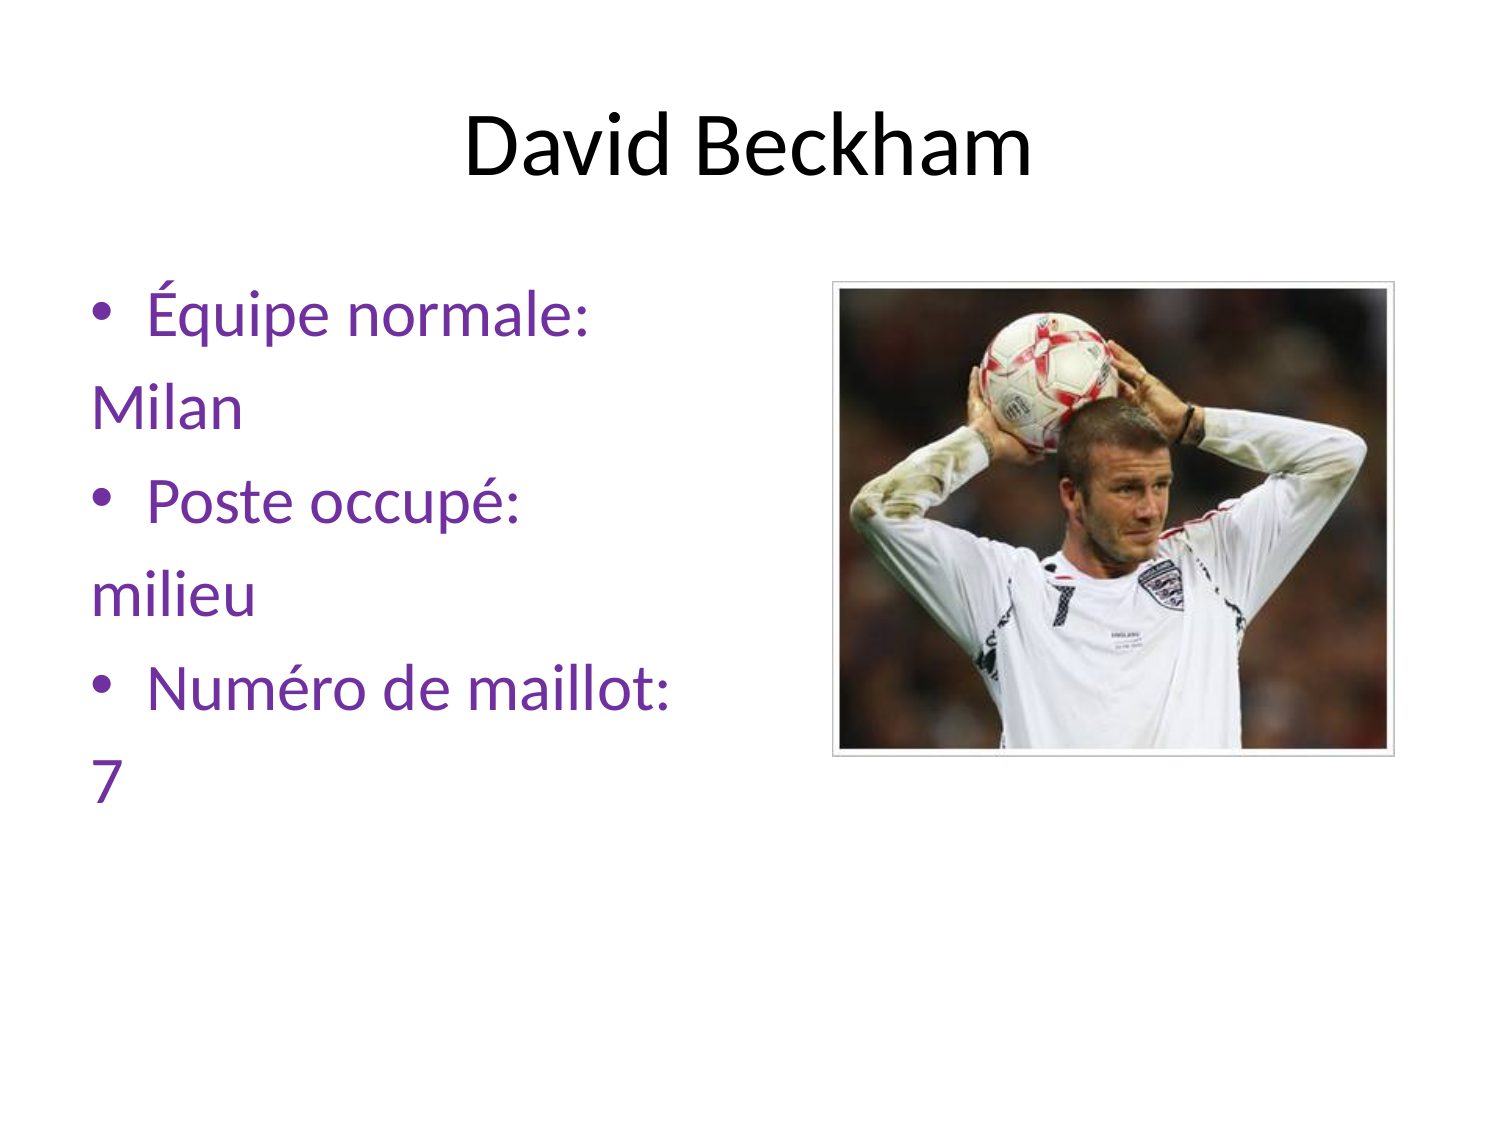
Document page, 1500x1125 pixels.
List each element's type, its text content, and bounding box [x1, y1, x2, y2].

title David Beckham [75, 45, 1425, 233]
list Équipe normale: Milan Poste occupé: milieu Numéro de maillot: 7 [75, 262, 1425, 1005]
picture [831, 280, 1395, 757]
